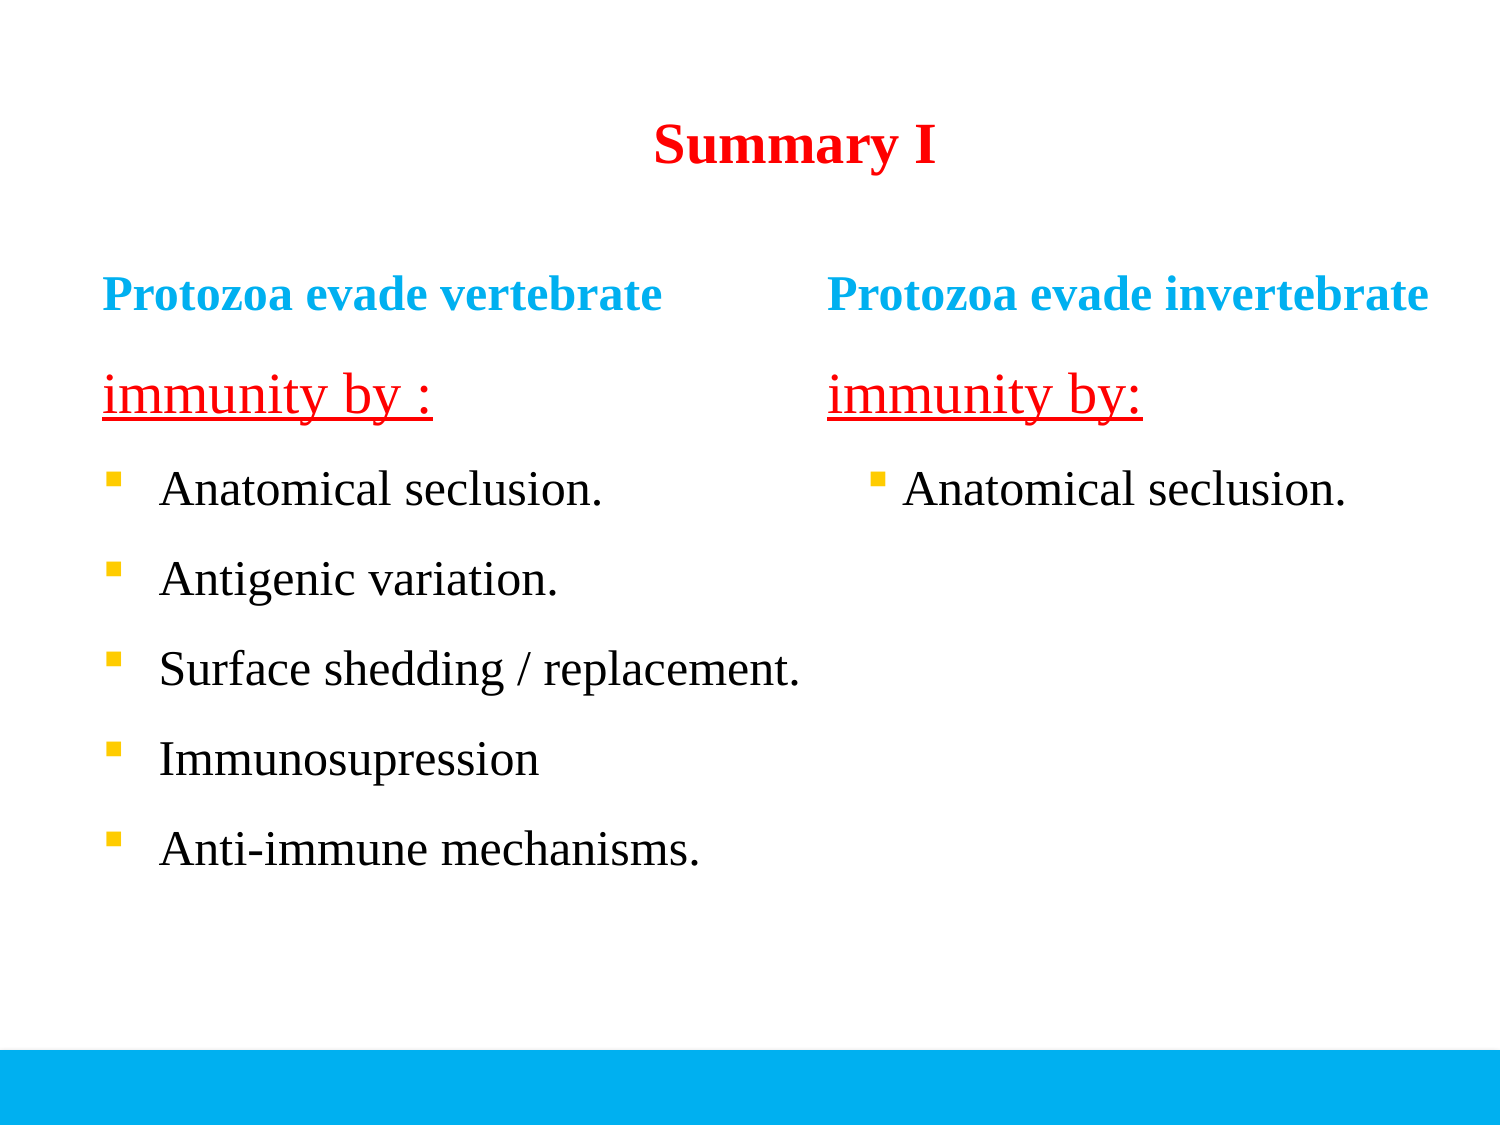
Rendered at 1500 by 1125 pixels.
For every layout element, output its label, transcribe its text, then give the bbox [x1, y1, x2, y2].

text_box Protozoa evade invertebrate immunity by: Anatomical seclusion. [812, 223, 1500, 523]
text_box Summary I [639, 97, 953, 183]
text_box [0, 1049, 1500, 1125]
text_box Protozoa evade vertebrate immunity by : Anatomical seclusion. Antigenic variation. Surface shedding / replacement. Immunosupression Anti-immune mechanisms. [87, 223, 838, 953]
